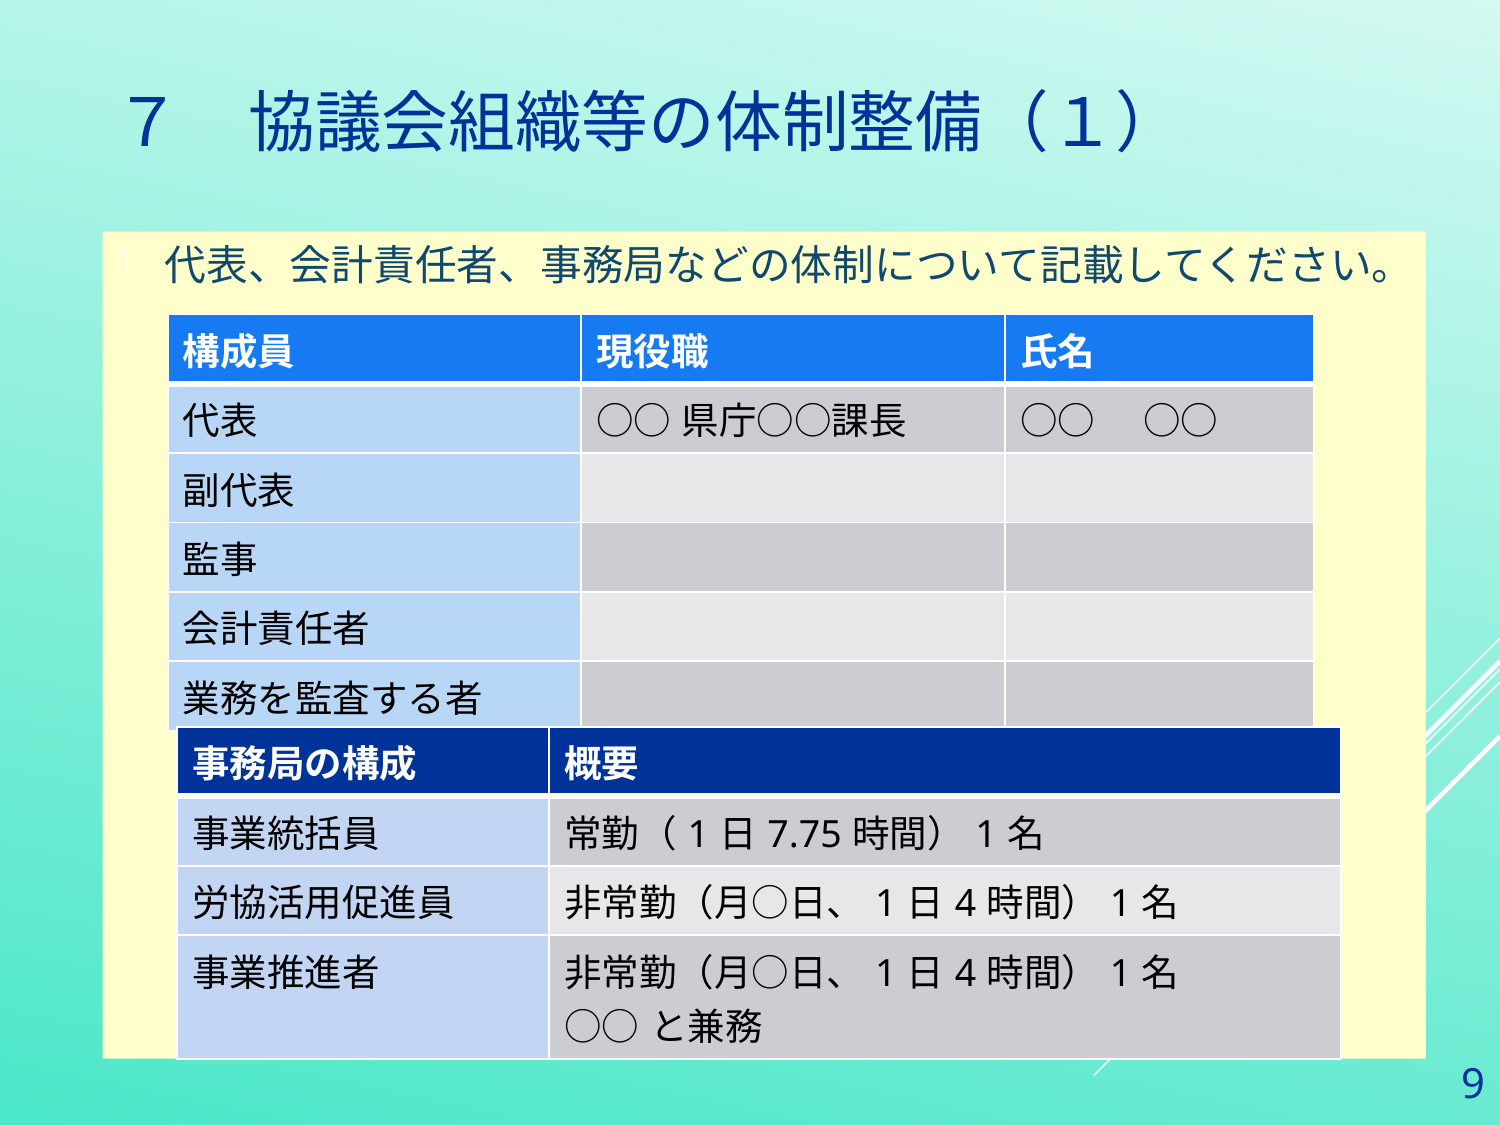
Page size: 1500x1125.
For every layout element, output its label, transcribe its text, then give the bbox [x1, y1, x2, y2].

table_header 構成員 [169, 315, 580, 381]
table_cell 監事 [169, 523, 580, 591]
table_header 概要 [550, 728, 1340, 793]
table_cell [582, 523, 1004, 591]
table_header 事務局の構成 [178, 728, 548, 793]
title ７ 協議会組織等の体制整備（１） [99, 66, 1355, 173]
table_cell [1006, 662, 1313, 726]
table_cell ○○ ○○ [1006, 387, 1313, 452]
table_cell 会計責任者 [169, 593, 580, 660]
table_cell 業務を監査する者 [169, 662, 580, 730]
table_cell ○○県庁○○課長 [582, 387, 1004, 452]
table_header 氏名 [1006, 315, 1313, 381]
table_cell 代表 [169, 387, 580, 452]
table_cell [1006, 523, 1313, 591]
table_cell [582, 662, 1004, 726]
table_cell [582, 454, 1004, 522]
slide_number 8 [1415, 1061, 1500, 1122]
table_cell 労協活用促進員 [178, 867, 548, 934]
table_cell [1006, 454, 1313, 522]
table_cell 事業推進者 [178, 936, 548, 1058]
list 代表、会計責任者、事務局などの体制について記載してください。 [102, 231, 1426, 1059]
table_cell 非常勤（月○日、1日4時間）1名 ○○と兼務 [550, 936, 1340, 1058]
table_cell [1006, 593, 1313, 660]
table_cell 非常勤（月○日、1日4時間）1名 [550, 867, 1340, 934]
table_cell 常勤（1日7.75時間）1名 [550, 799, 1340, 865]
table_cell 副代表 [169, 454, 580, 522]
table_cell 事業統括員 [178, 799, 548, 865]
table_cell [582, 593, 1004, 660]
table_header 現役職 [582, 315, 1004, 381]
